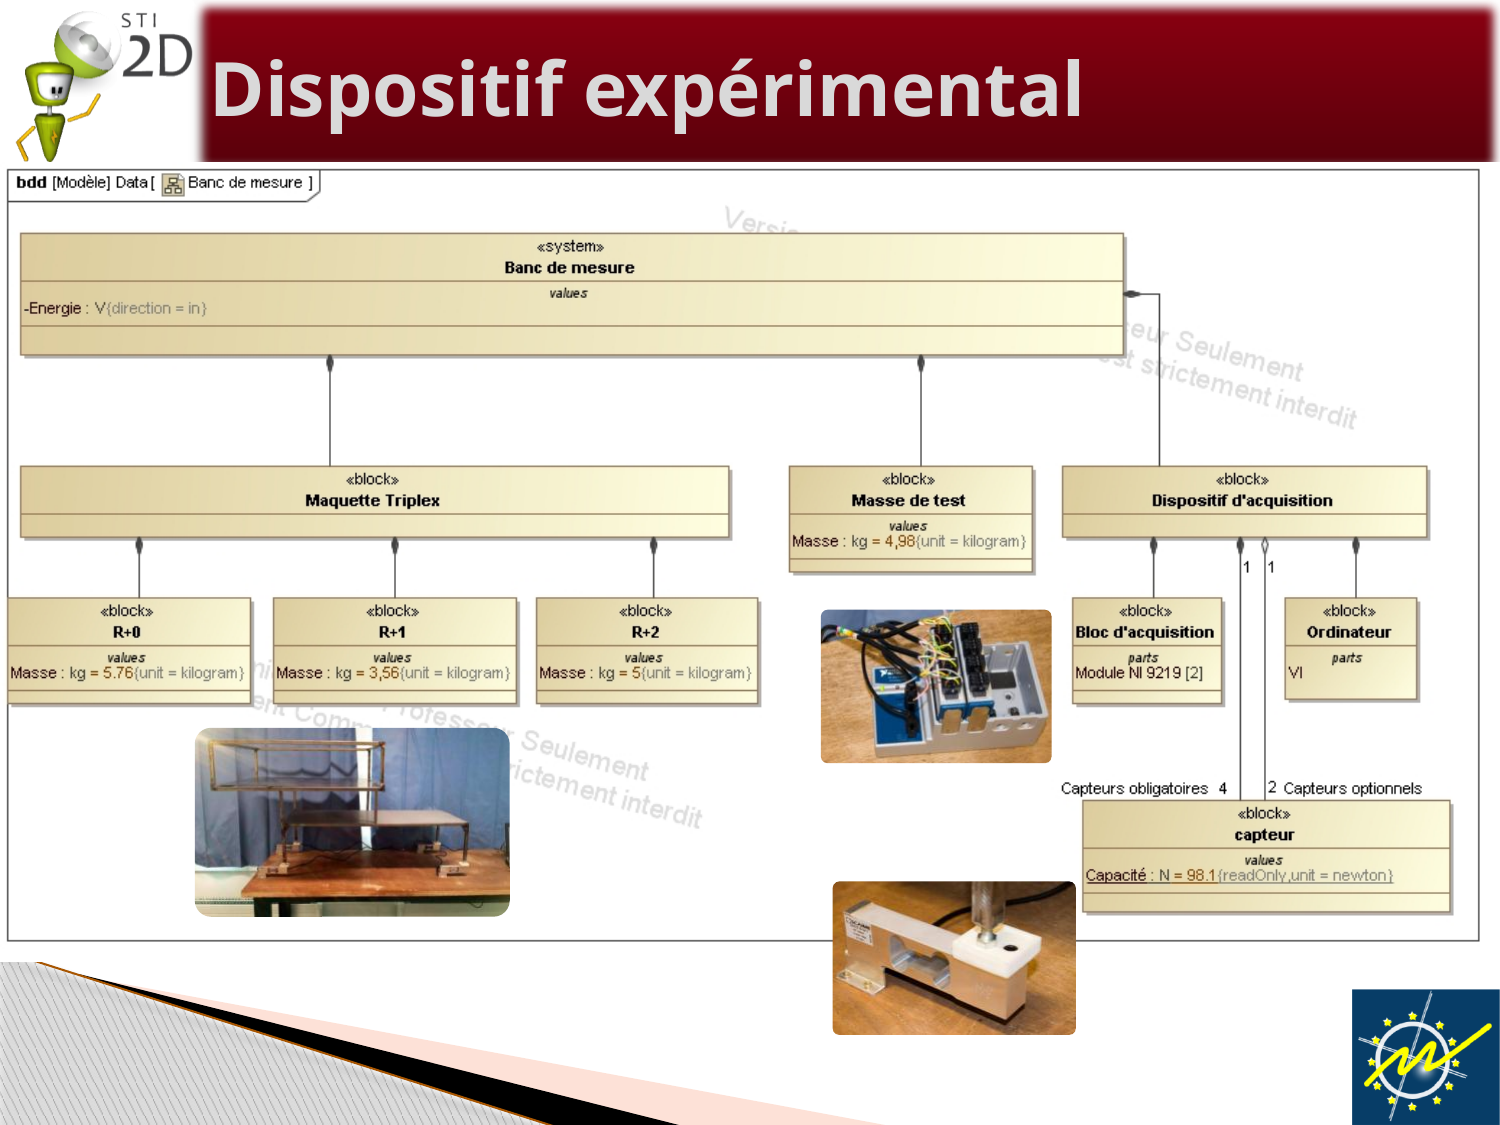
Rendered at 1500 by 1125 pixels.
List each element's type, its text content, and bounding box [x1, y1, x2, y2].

picture [0, 162, 1500, 1036]
picture [1352, 989, 1500, 1125]
title Dispositif expérimental [194, 0, 1425, 162]
